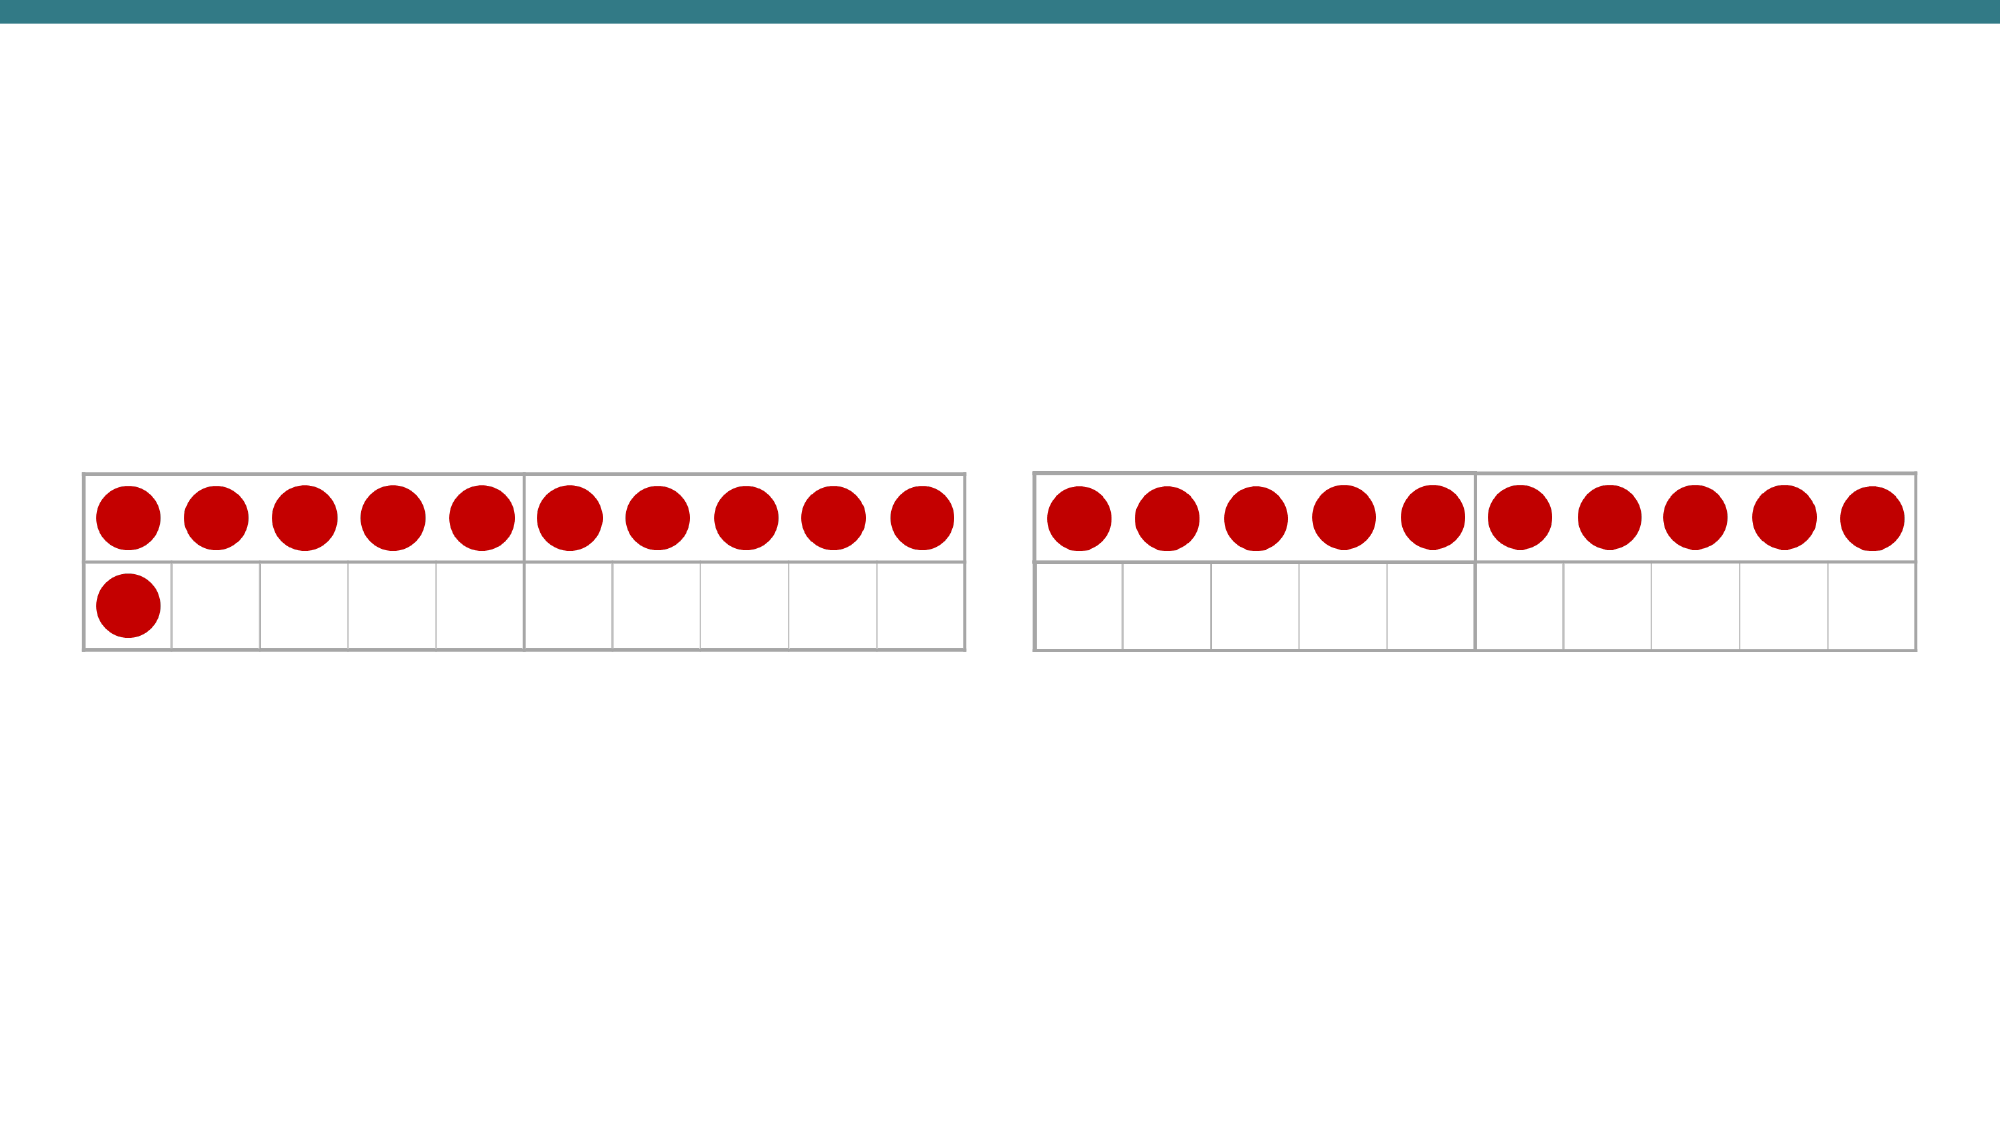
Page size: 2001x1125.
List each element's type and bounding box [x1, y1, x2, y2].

picture [1032, 471, 1919, 654]
picture [81, 471, 968, 654]
